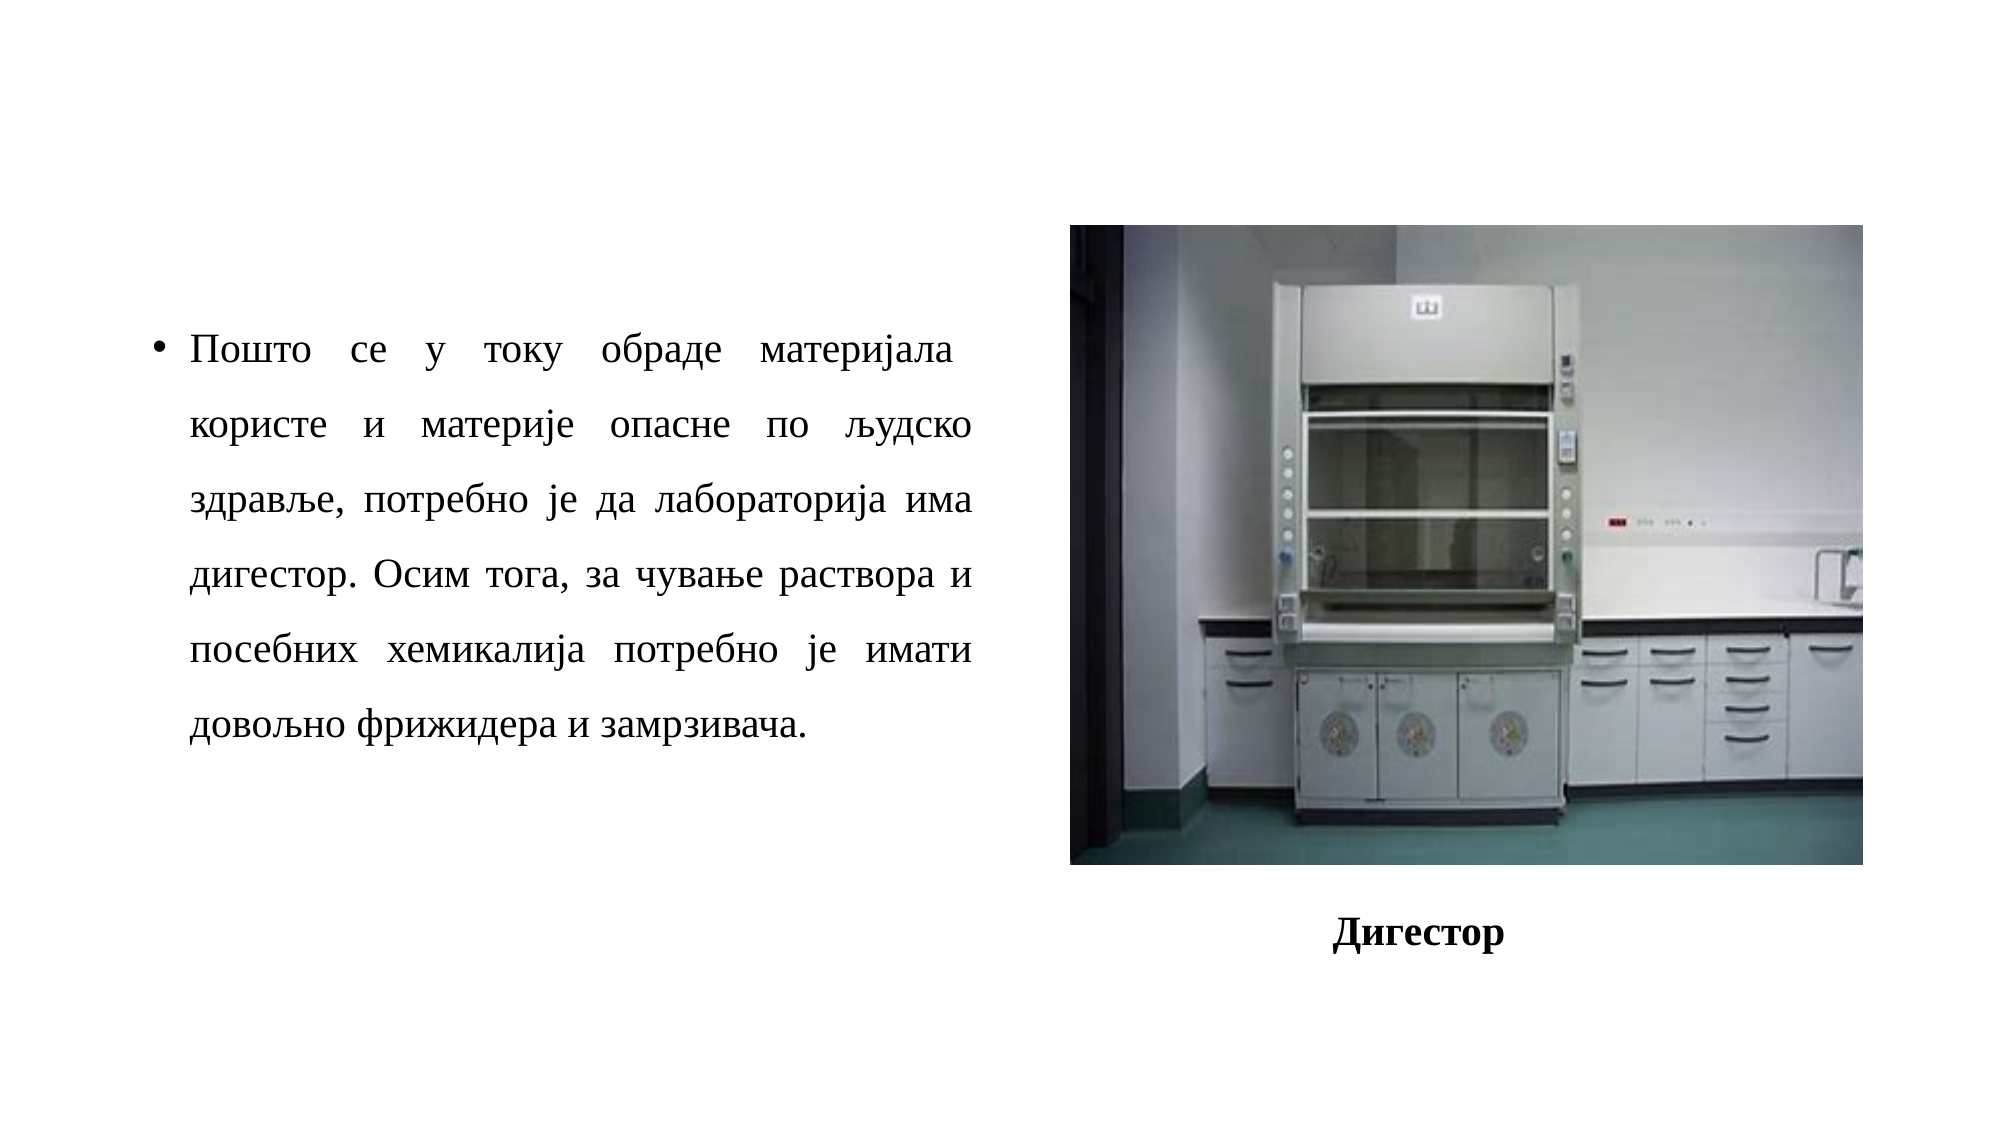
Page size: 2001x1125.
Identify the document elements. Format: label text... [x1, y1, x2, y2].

text_box Дигестор [1179, 896, 1696, 962]
list Пошто се у току обраде материјала користе и материје опасне по људско здравље, потребно је да лабораторија има дигестор. Осим тога, за чување раствора и посебних хемикалија потребно је имати довољно фрижидера и замрзивача. [137, 85, 988, 1014]
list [1070, 225, 1863, 865]
